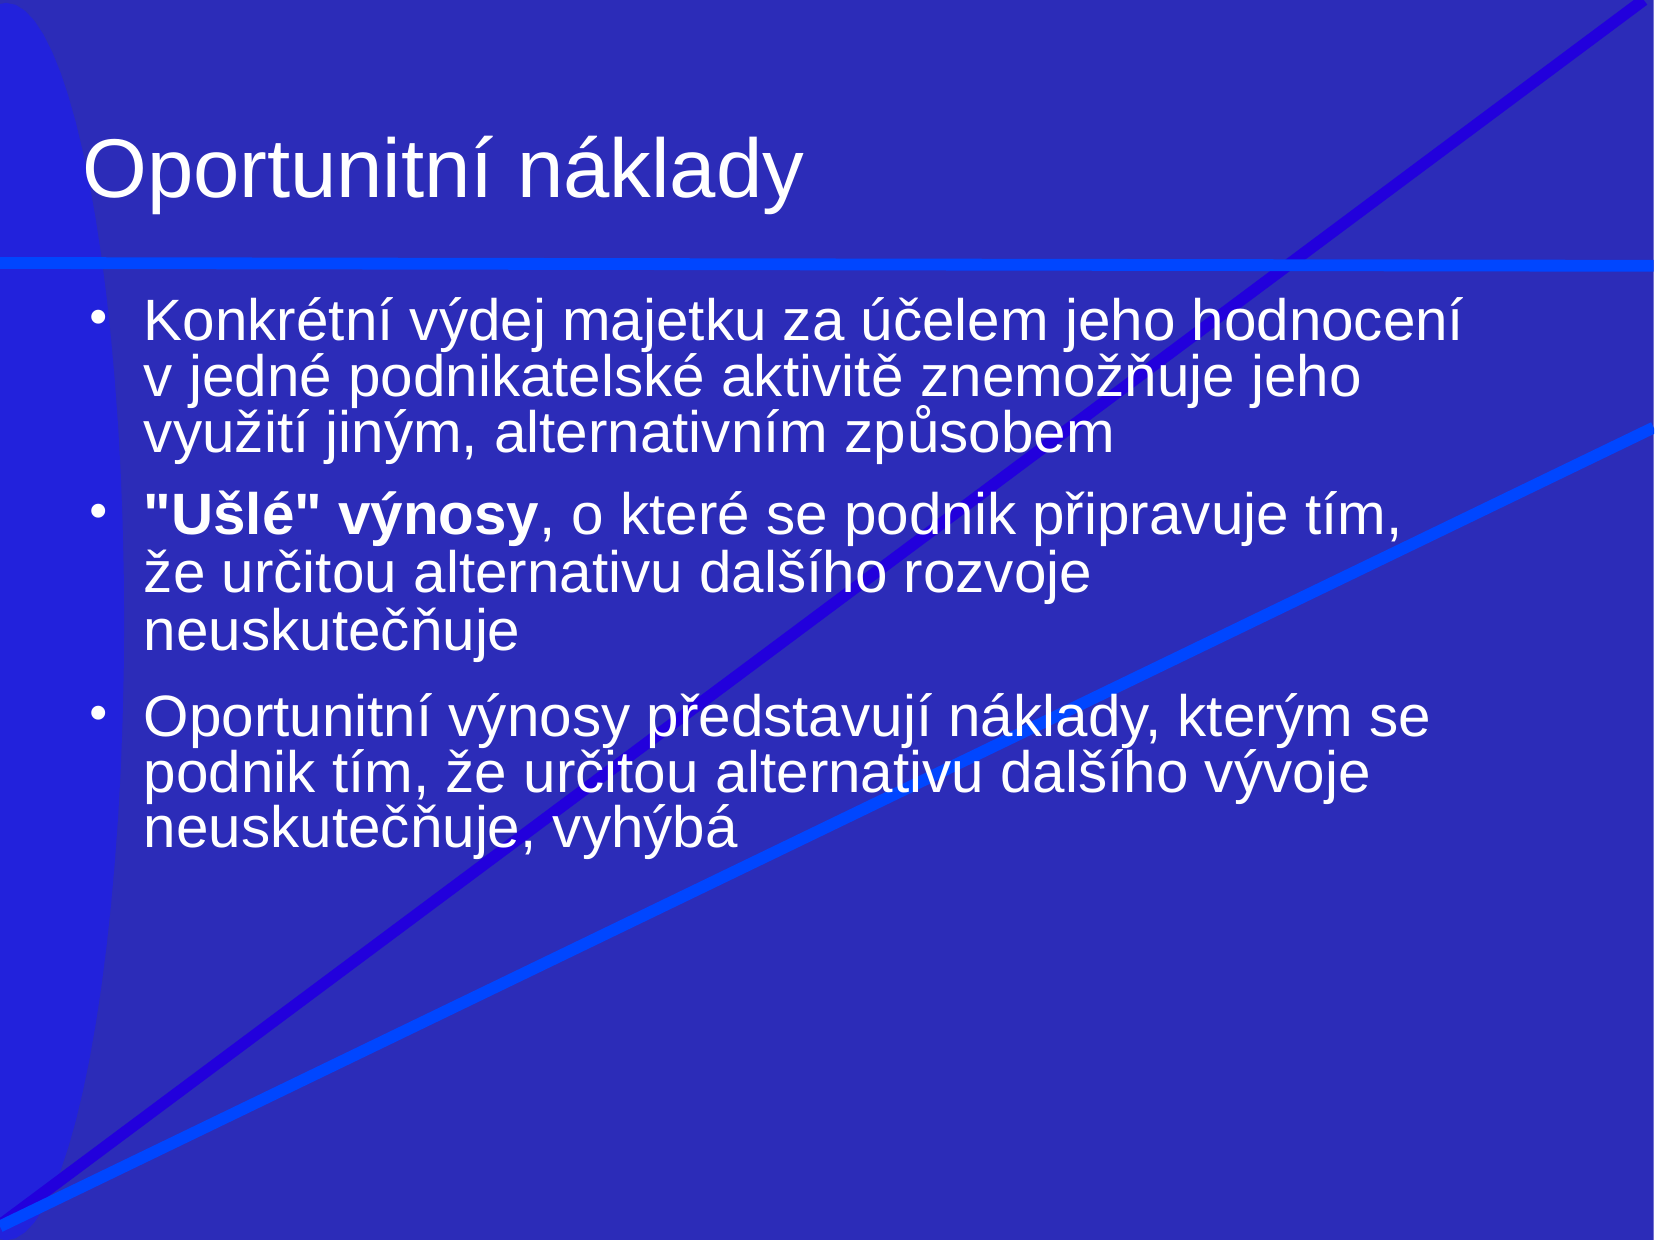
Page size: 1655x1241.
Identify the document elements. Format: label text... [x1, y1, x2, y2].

text_box Konkrétní výdej majetku za účelem jeho hodnocení v jedné podnikatelské aktivitě znemožňuje jeho využití jiným, alternativním způsobem "Ušlé" výnosy, o které se podnik připravuje tím, že určitou alternativu dalšího rozvoje neuskutečňuje Oportunitní výnosy představují náklady, kterým se podnik tím, že určitou alternativu dalšího vývoje neuskutečňuje, vyhýbá [86, 296, 1507, 860]
title Oportunitní náklady [80, 69, 1574, 321]
